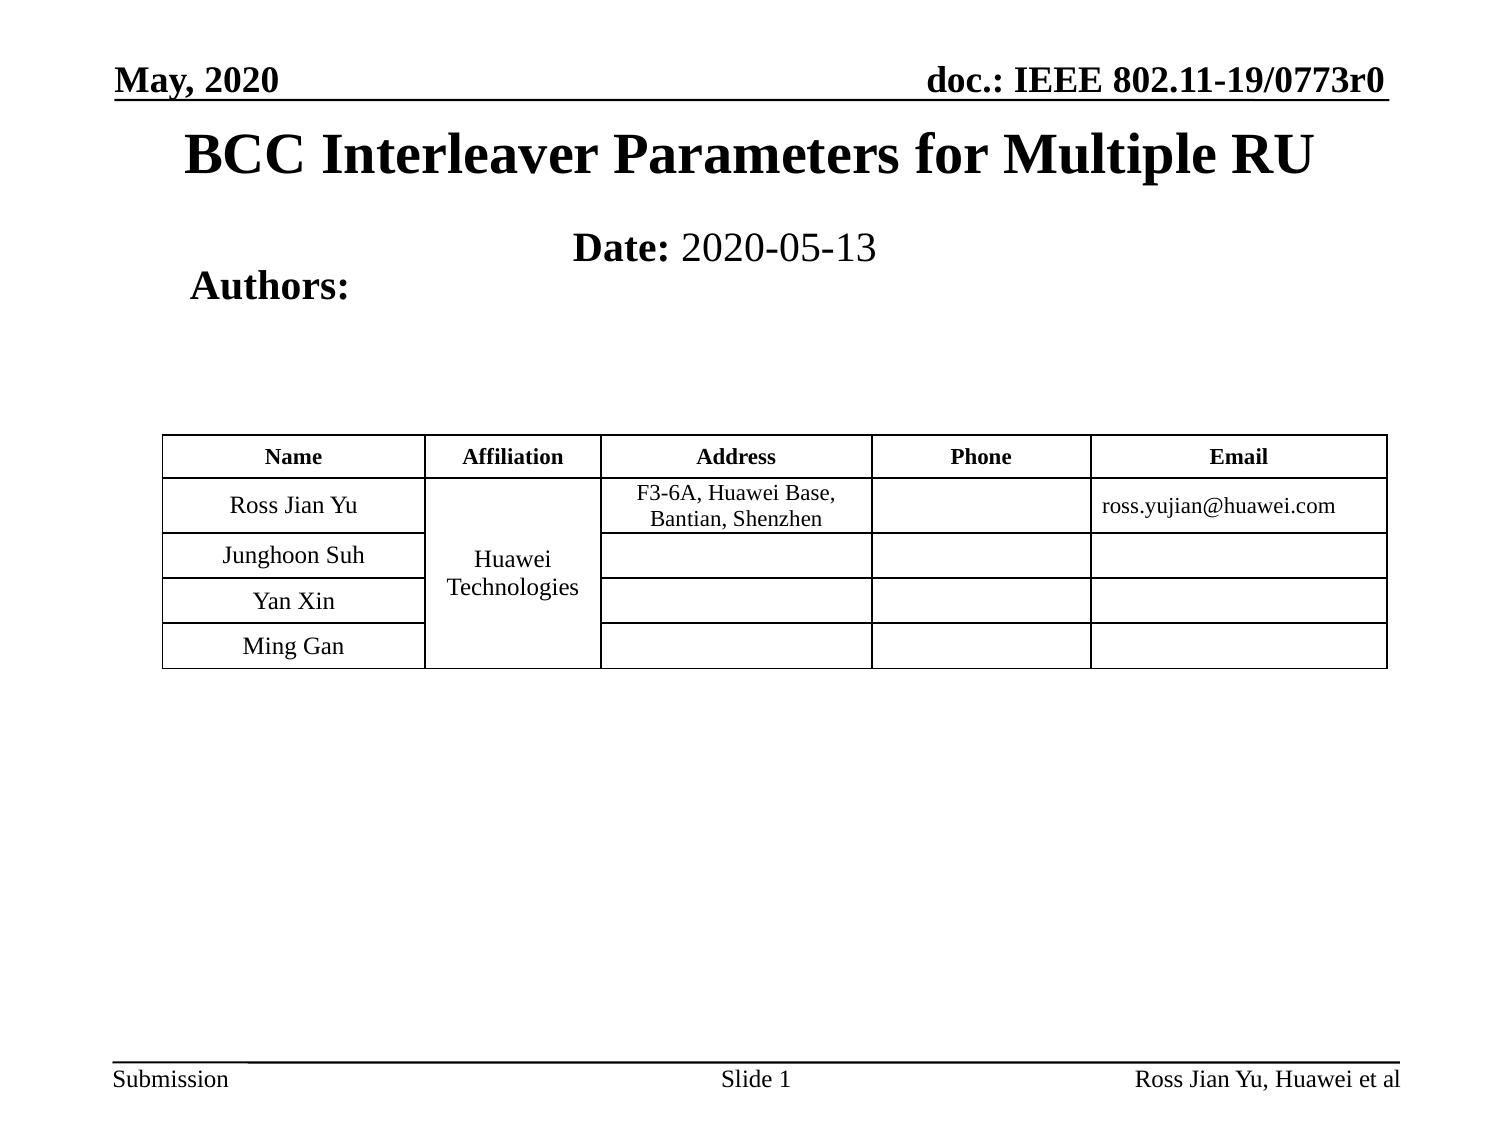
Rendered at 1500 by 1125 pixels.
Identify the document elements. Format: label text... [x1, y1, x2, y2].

table_cell [1092, 534, 1386, 577]
table_cell [1092, 624, 1386, 668]
table_cell Junghoon Suh [163, 534, 424, 577]
table_header Email [1092, 436, 1386, 477]
text_box Date: 2020-05-13 [87, 212, 1363, 275]
table_cell [873, 479, 1090, 532]
table_cell [602, 624, 871, 668]
footer Ross Jian Yu, Huawei et al [1131, 1061, 1402, 1125]
table_cell [873, 624, 1090, 668]
table_cell [602, 579, 871, 622]
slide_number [114, 54, 281, 101]
text_box Authors: [174, 249, 413, 313]
table_cell [873, 534, 1090, 577]
table_cell [873, 579, 1090, 622]
slide_number Slide 1 [712, 1061, 800, 1093]
table_cell [1092, 579, 1386, 622]
title BCC Interleaver Parameters for Multiple RU [112, 99, 1388, 201]
table_cell Ross Jian Yu [163, 479, 424, 532]
table_cell ross.yujian@huawei.com [1092, 479, 1386, 532]
table_header Address [602, 436, 871, 477]
table_header Name [163, 436, 424, 477]
table_cell Yan Xin [163, 579, 424, 622]
table_header Phone [873, 436, 1090, 477]
table_cell Ming Gan [163, 624, 424, 668]
table_header Affiliation [426, 436, 600, 477]
table_cell F3-6A, Huawei Base, Bantian, Shenzhen [602, 479, 871, 532]
table_cell Huawei Technologies [426, 479, 600, 668]
table_cell [602, 534, 871, 577]
